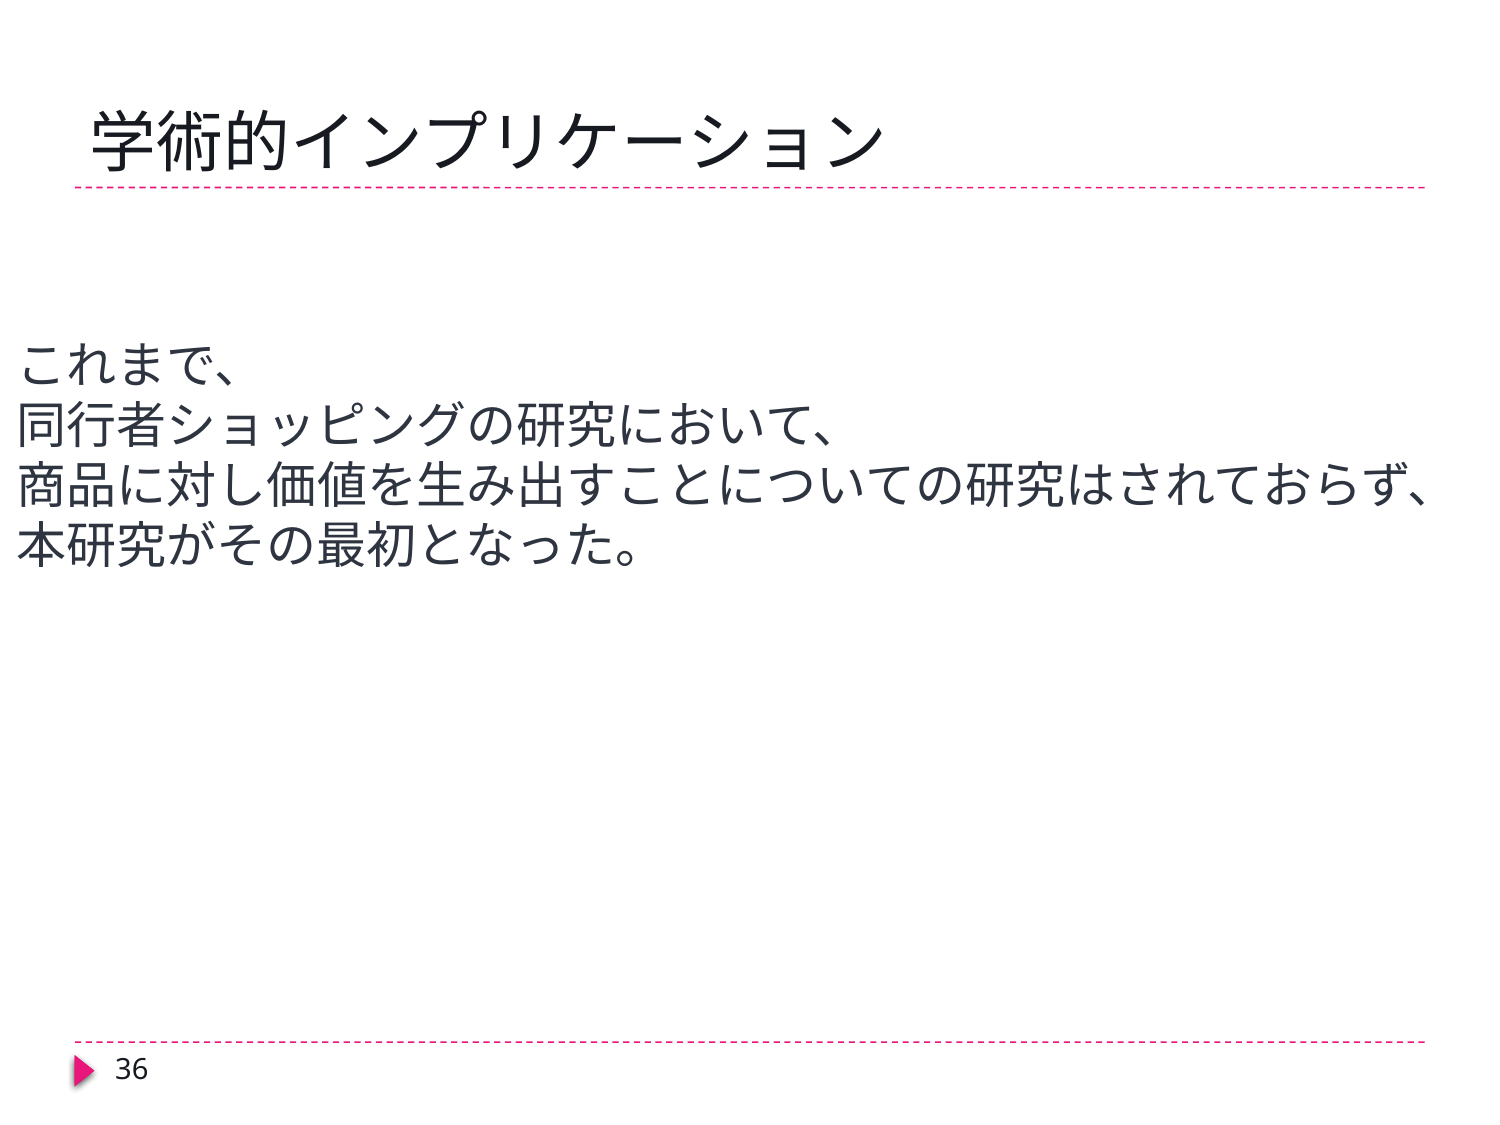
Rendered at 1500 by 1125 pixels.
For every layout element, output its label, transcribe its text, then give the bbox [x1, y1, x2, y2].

slide_number 36 [100, 1042, 426, 1103]
text_box これまで、 同行者ショッピングの研究において、 商品に対し価値を生み出すことについての研究はされておらず、 本研究がその最初となった。 [2, 326, 1473, 581]
title 学術的インプリケーション [75, 37, 1425, 188]
